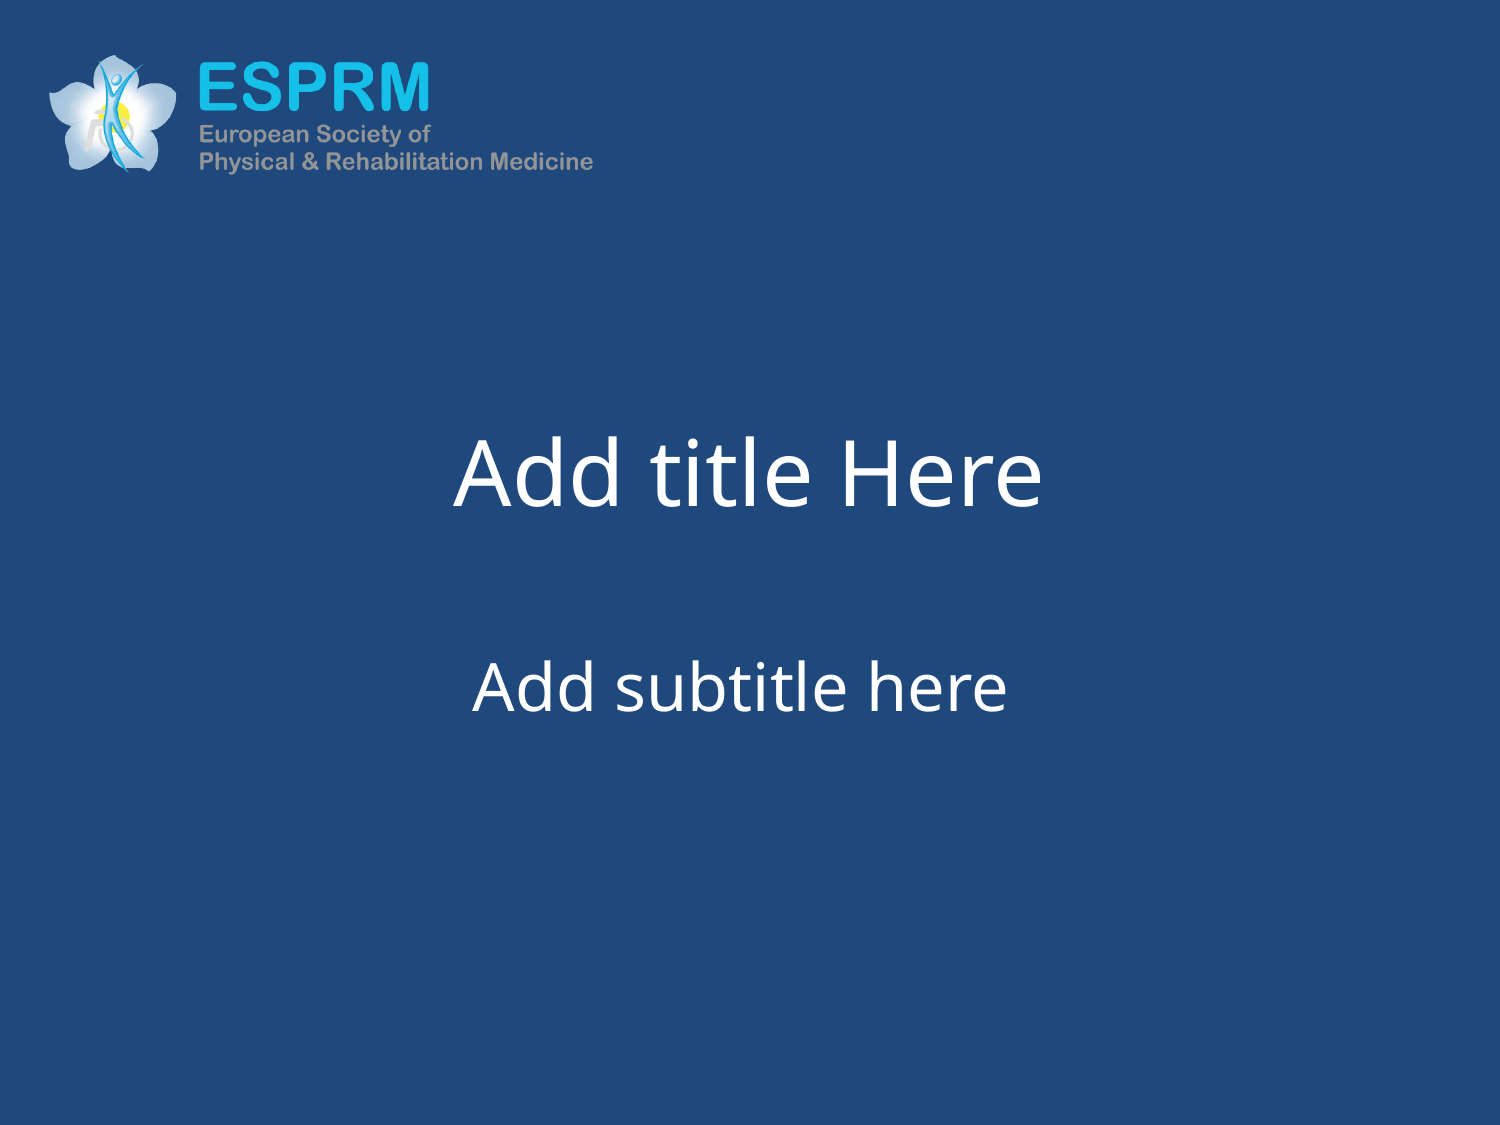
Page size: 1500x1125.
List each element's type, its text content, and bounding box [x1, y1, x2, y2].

subtitle Add subtitle here [225, 637, 1275, 925]
picture [23, 23, 622, 206]
title Add title Here [112, 349, 1388, 591]
